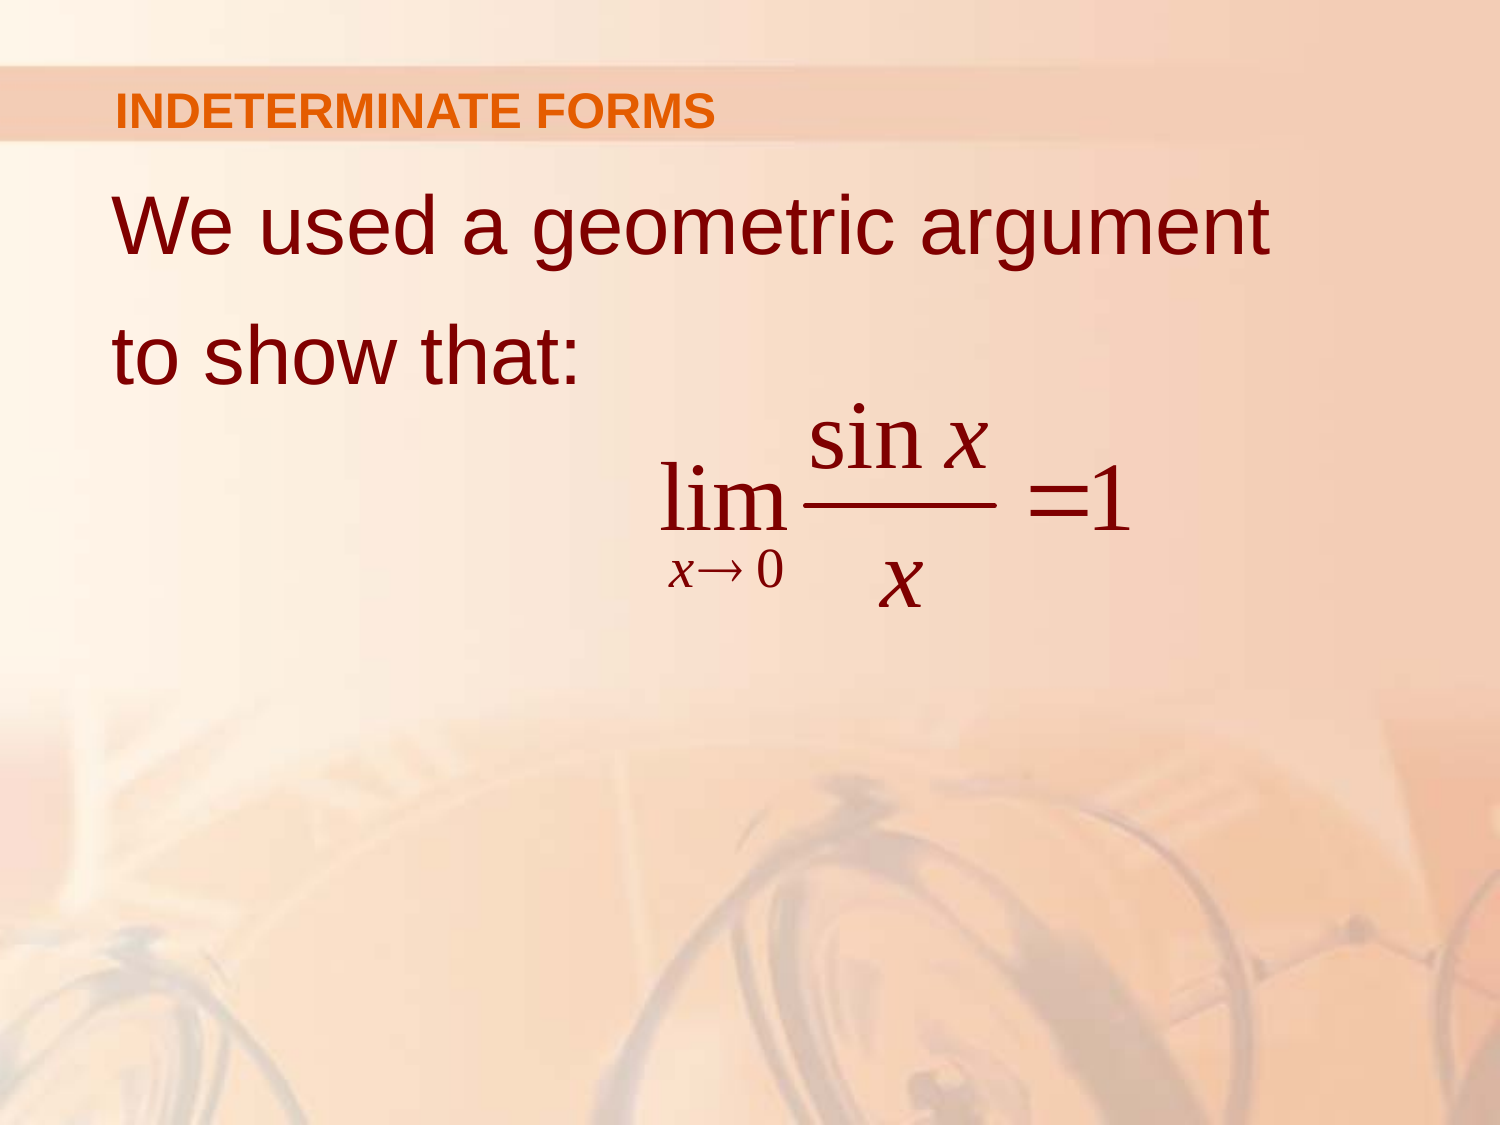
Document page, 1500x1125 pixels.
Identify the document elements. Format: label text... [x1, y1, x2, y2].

title INDETERMINATE FORMS [99, 60, 976, 133]
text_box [645, 374, 1147, 629]
picture [0, 0, 1500, 1125]
list We used a geometric argument to show that: [95, 133, 1500, 1097]
